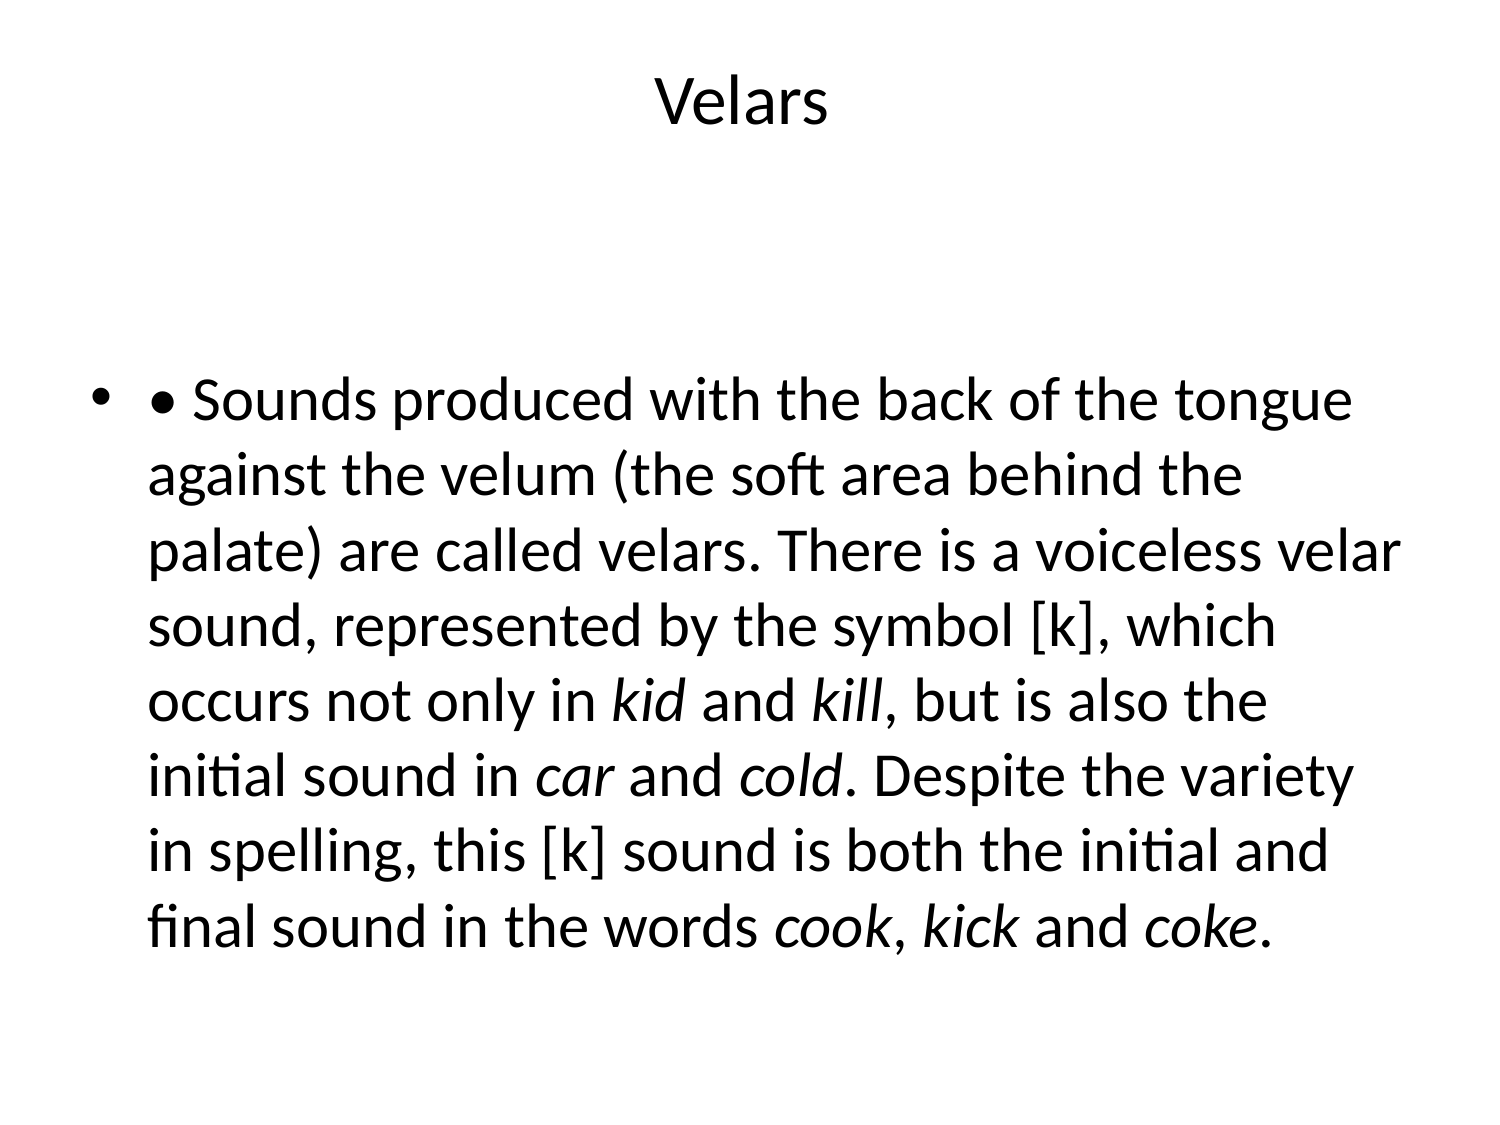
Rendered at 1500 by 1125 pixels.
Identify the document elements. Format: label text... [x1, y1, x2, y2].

list • Sounds produced with the back of the tongue against the velum (the soft area behind the palate) are called velars. There is a voiceless velar sound, represented by the symbol [k], which occurs not only in kid and kill, but is also the initial sound in car and cold. Despite the variety in spelling, this [k] sound is both the initial and final sound in the words cook, kick and coke. [75, 262, 1425, 1005]
title Velars [75, 45, 1425, 233]
